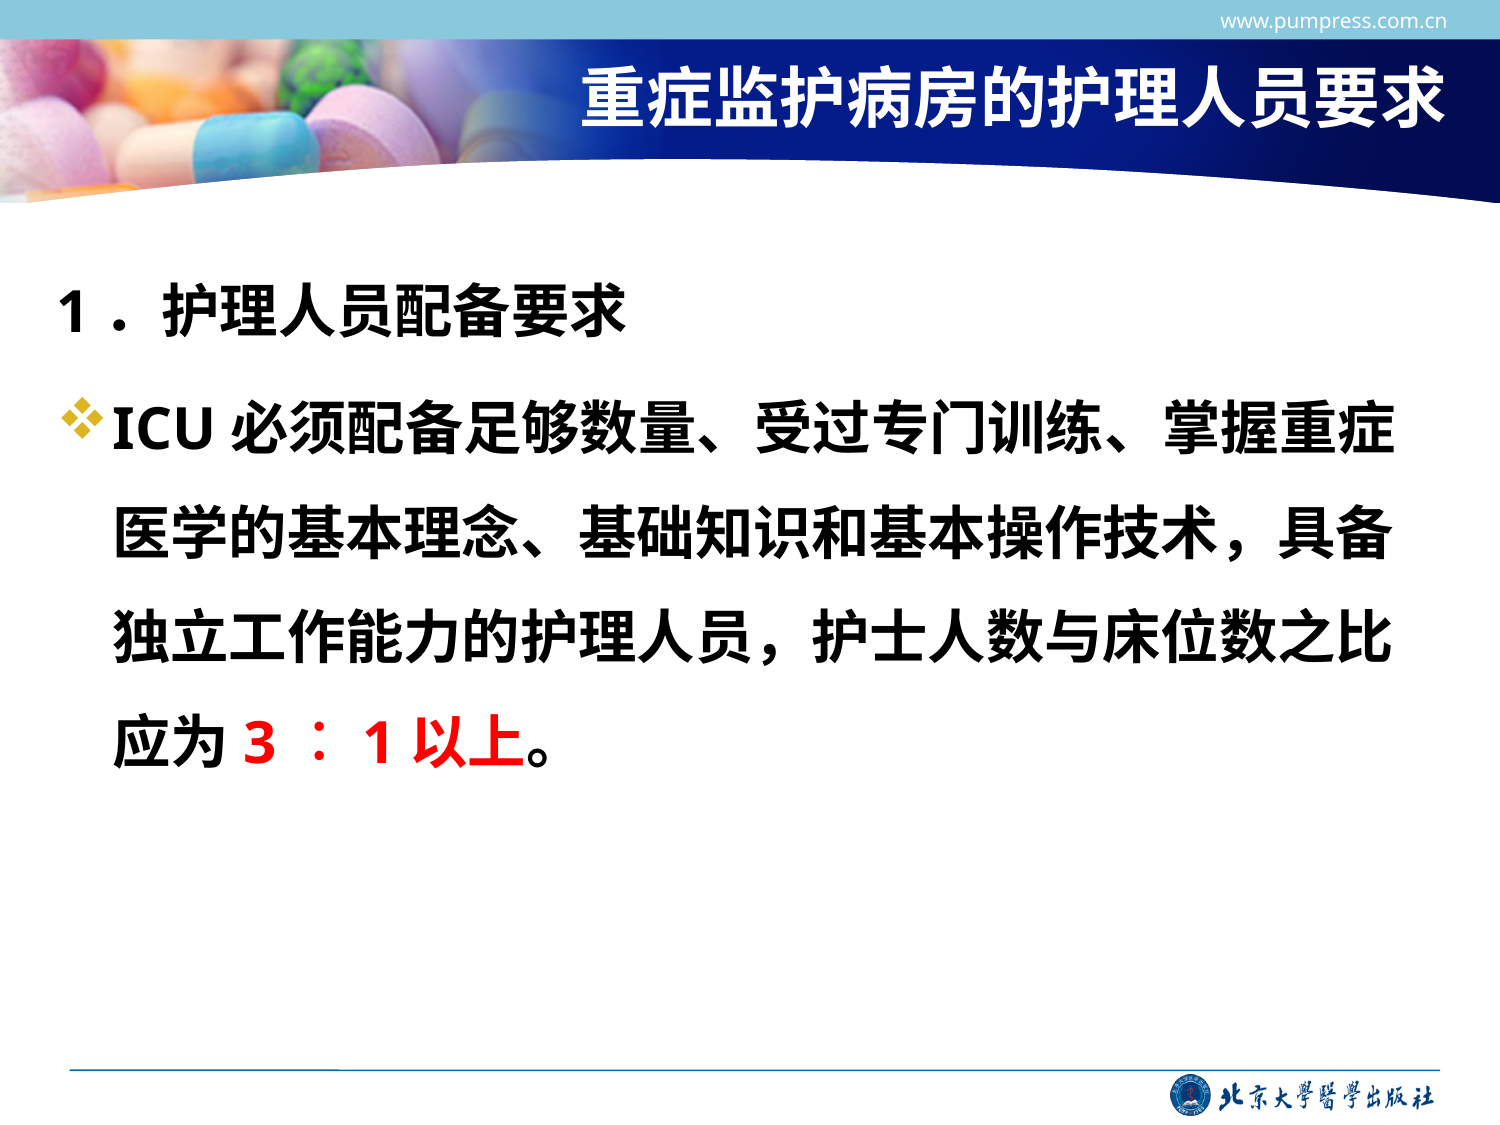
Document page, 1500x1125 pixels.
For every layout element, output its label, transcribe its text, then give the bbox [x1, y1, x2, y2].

picture [1170, 1074, 1436, 1118]
title 重症监护病房的护理人员要求 [137, 50, 1463, 143]
slide_number www.pumpress.com.cn [1024, 0, 1463, 38]
list 1．护理人员配备要求 ICU必须配备足够数量、受过专门训练、掌握重症医学的基本理念、基础知识和基本操作技术，具备独立工作能力的护理人员，护士人数与床位数之比应为3︰1以上。 [41, 231, 1454, 990]
picture [0, 40, 1500, 203]
